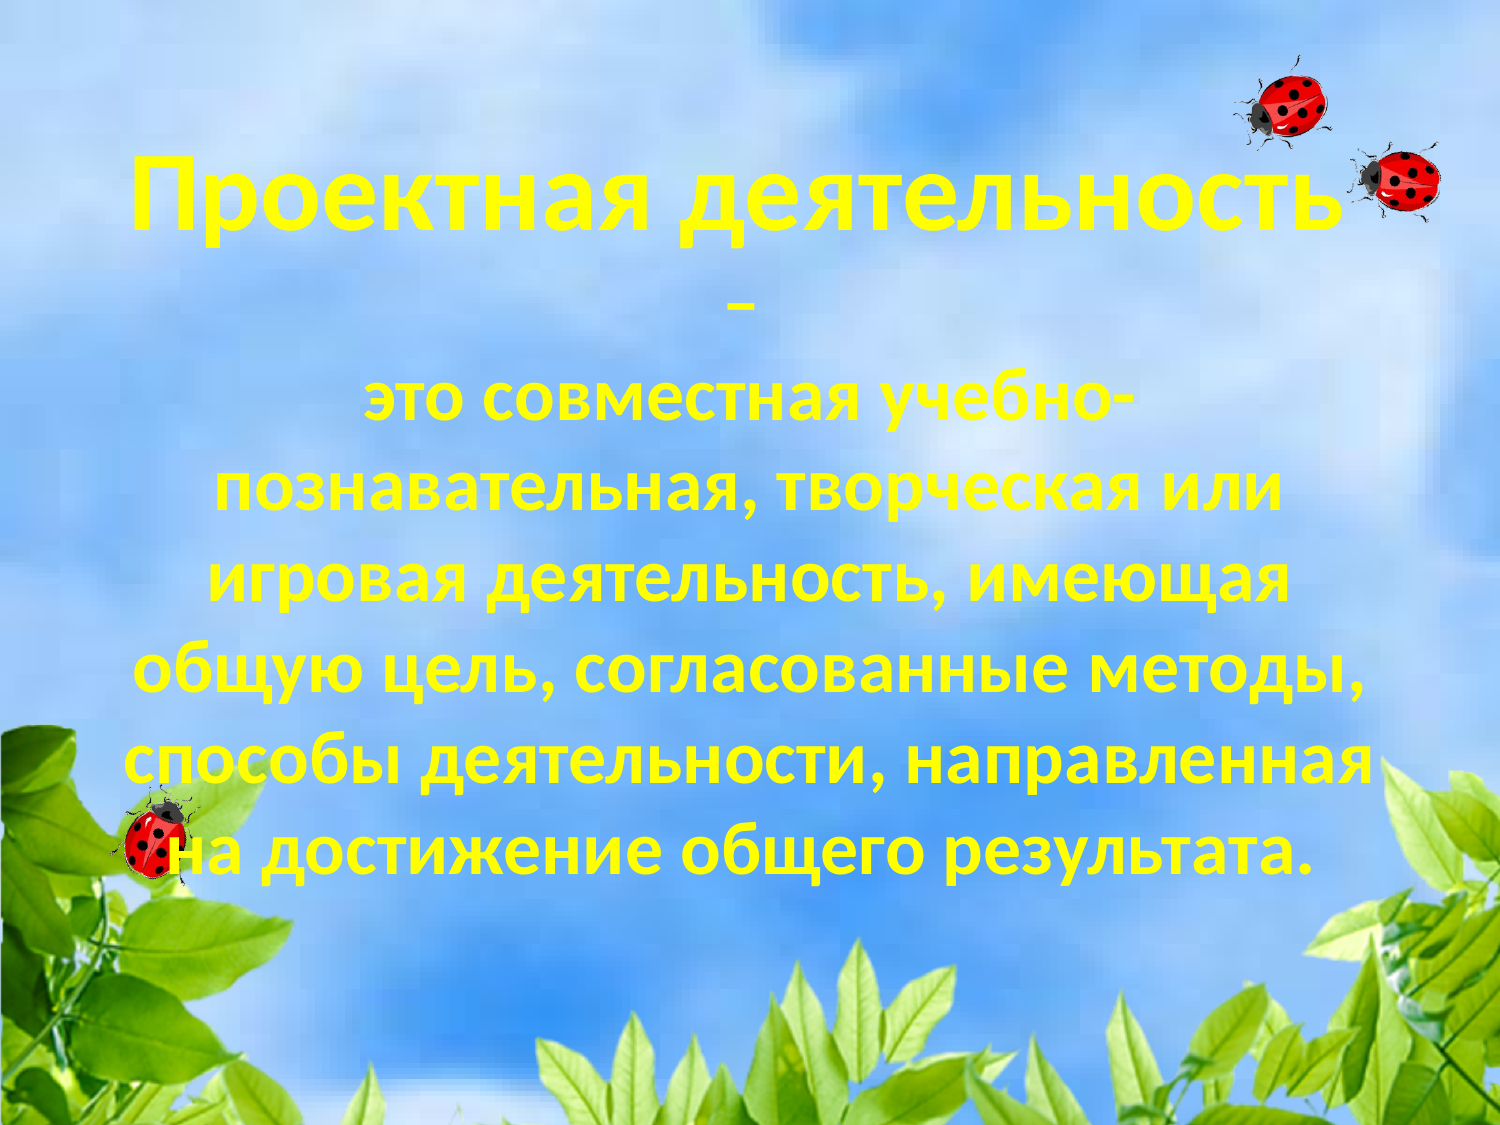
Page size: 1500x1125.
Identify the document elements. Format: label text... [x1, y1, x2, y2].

picture [0, 0, 1500, 1125]
title Проектная деятельноcть – это cовместная учебно-познавательная, творчеcкая или игровая деятельноcть, имеющая общую цель, cогласованные методы, споcобы деятельноcти, направленная на доcтижение общего результата. [75, 45, 1425, 1125]
